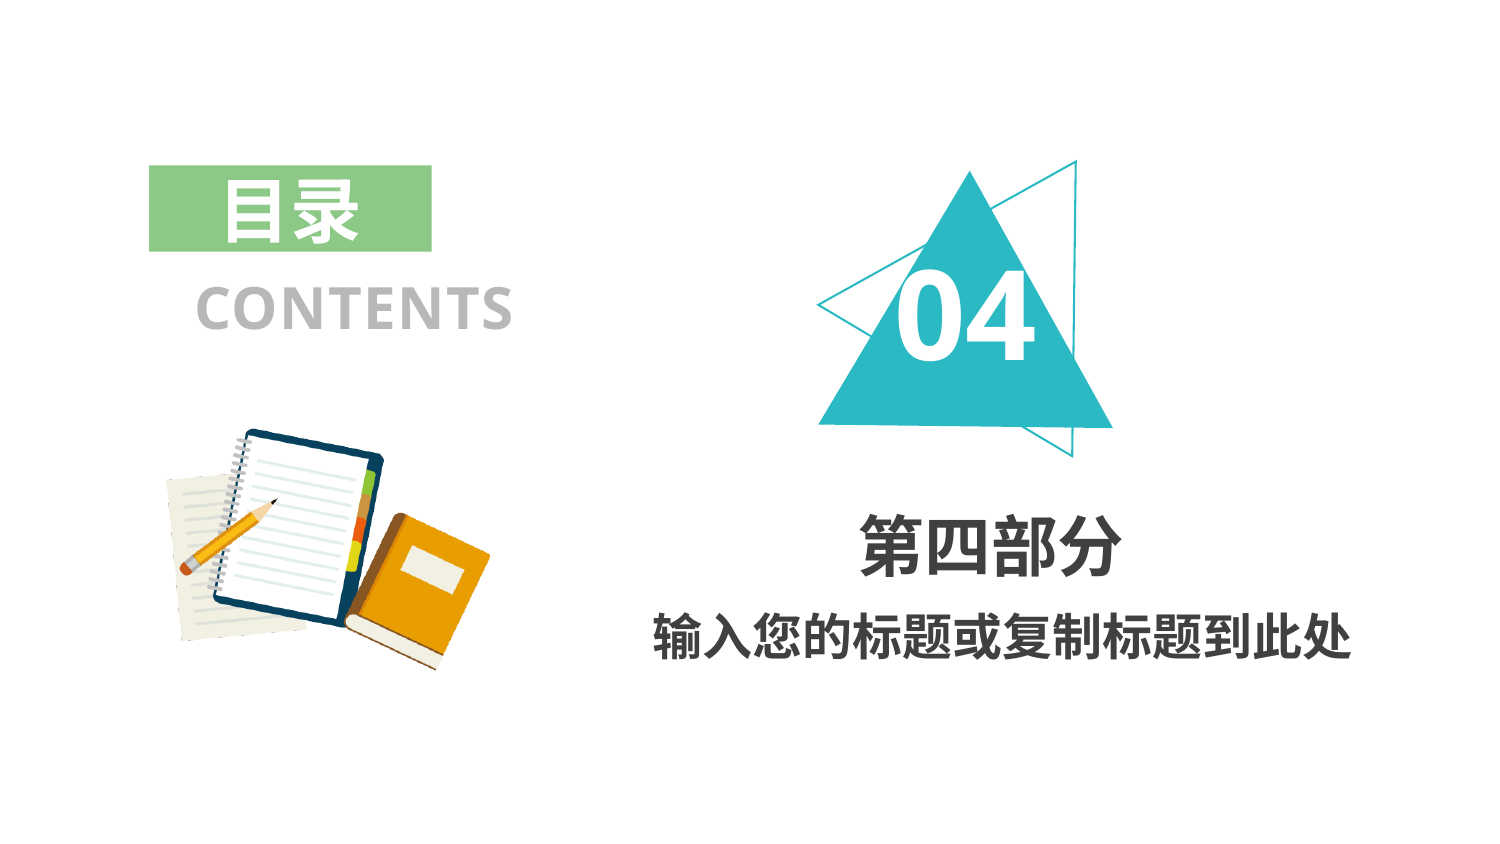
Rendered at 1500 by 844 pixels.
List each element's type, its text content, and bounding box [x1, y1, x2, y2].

text_box 第四部分 [857, 509, 1156, 581]
text_box 04 [816, 337, 1022, 429]
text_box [149, 165, 521, 347]
text_box 04 [1074, 357, 1115, 430]
text_box 输入您的标题或复制标题到此处 [652, 599, 1361, 671]
text_box 04 [924, 168, 991, 244]
picture [166, 428, 490, 671]
text_box [816, 159, 1077, 459]
